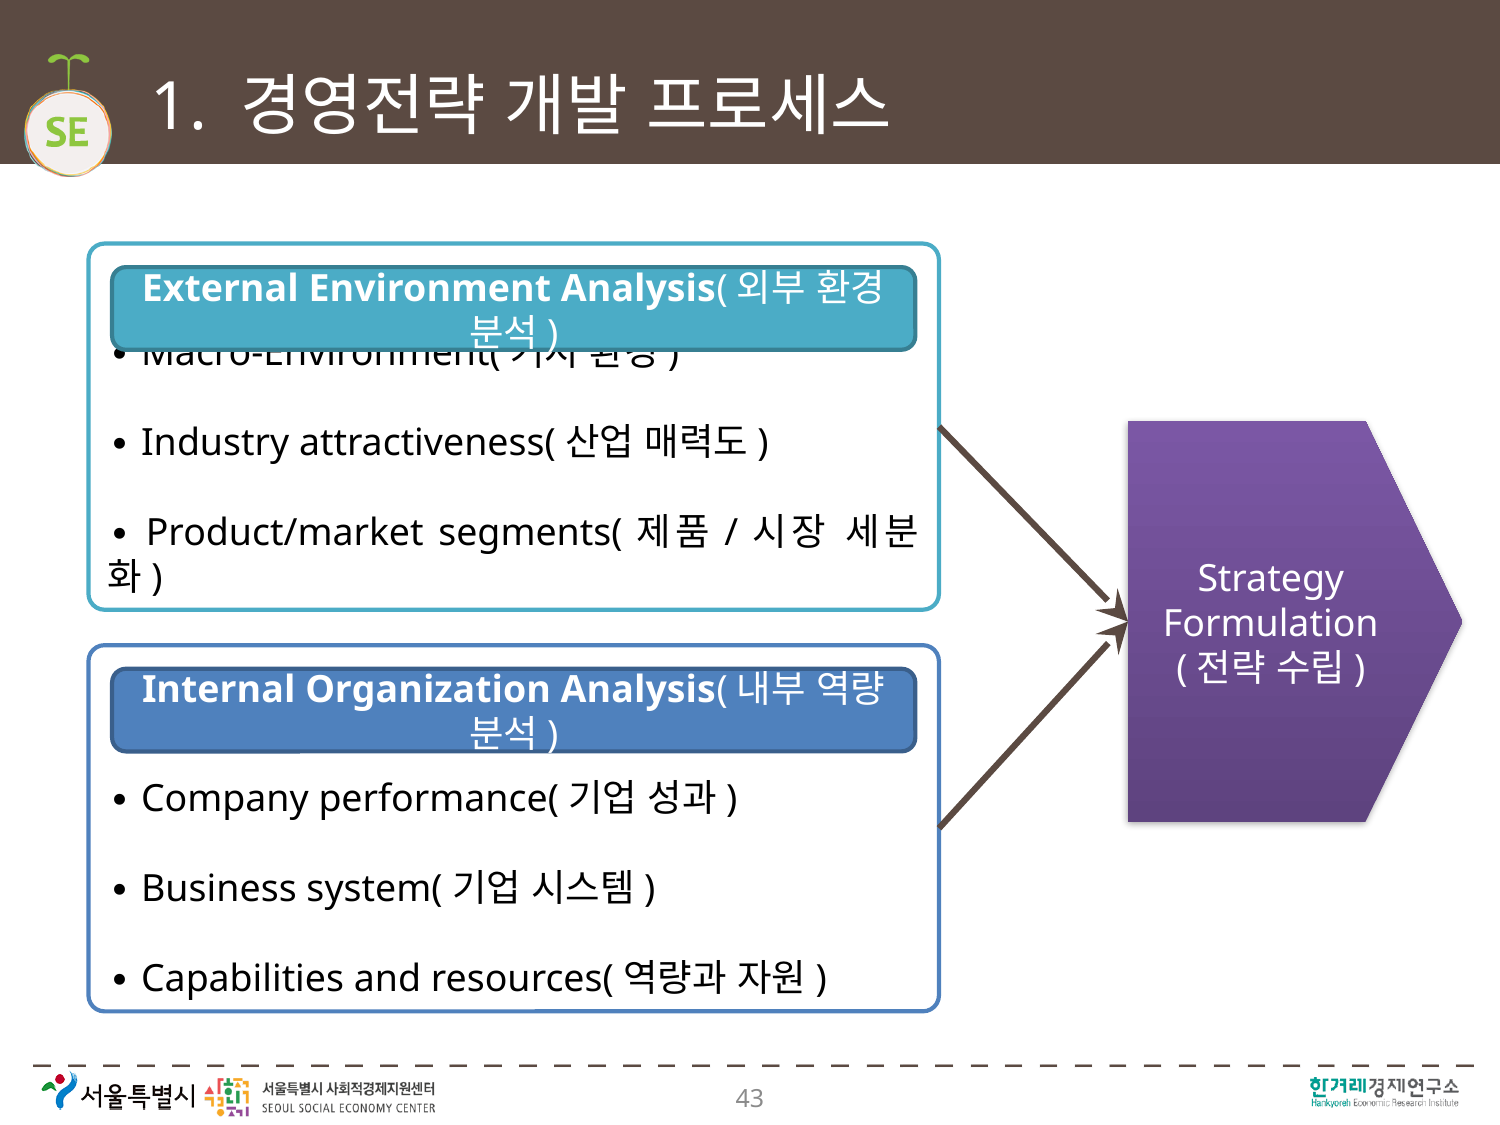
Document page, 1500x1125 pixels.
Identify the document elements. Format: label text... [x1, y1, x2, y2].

text_box External Environment Analysis(외부 환경 분석) [109, 265, 918, 352]
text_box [938, 621, 1129, 829]
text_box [938, 426, 1129, 621]
title 1. 경영전략 개발 프로세스 [135, 45, 1463, 161]
text_box ∙ Company performance(기업 성과) ∙ Business system(기업 시스템) ∙ Capabilities and resources(역량과 자원) [86, 643, 942, 1014]
slide_number 43 [696, 1069, 804, 1125]
picture [0, 0, 1500, 1125]
text_box ∙ Macro-Environment(거시 환경) ∙ Industry attractiveness(산업 매력도) ∙ Product/market segments(제품/시장 세분화) [86, 241, 942, 612]
text_box Strategy Formulation (전략 수립) [1127, 420, 1463, 823]
text_box Internal Organization Analysis(내부 역량 분석) [109, 666, 918, 754]
